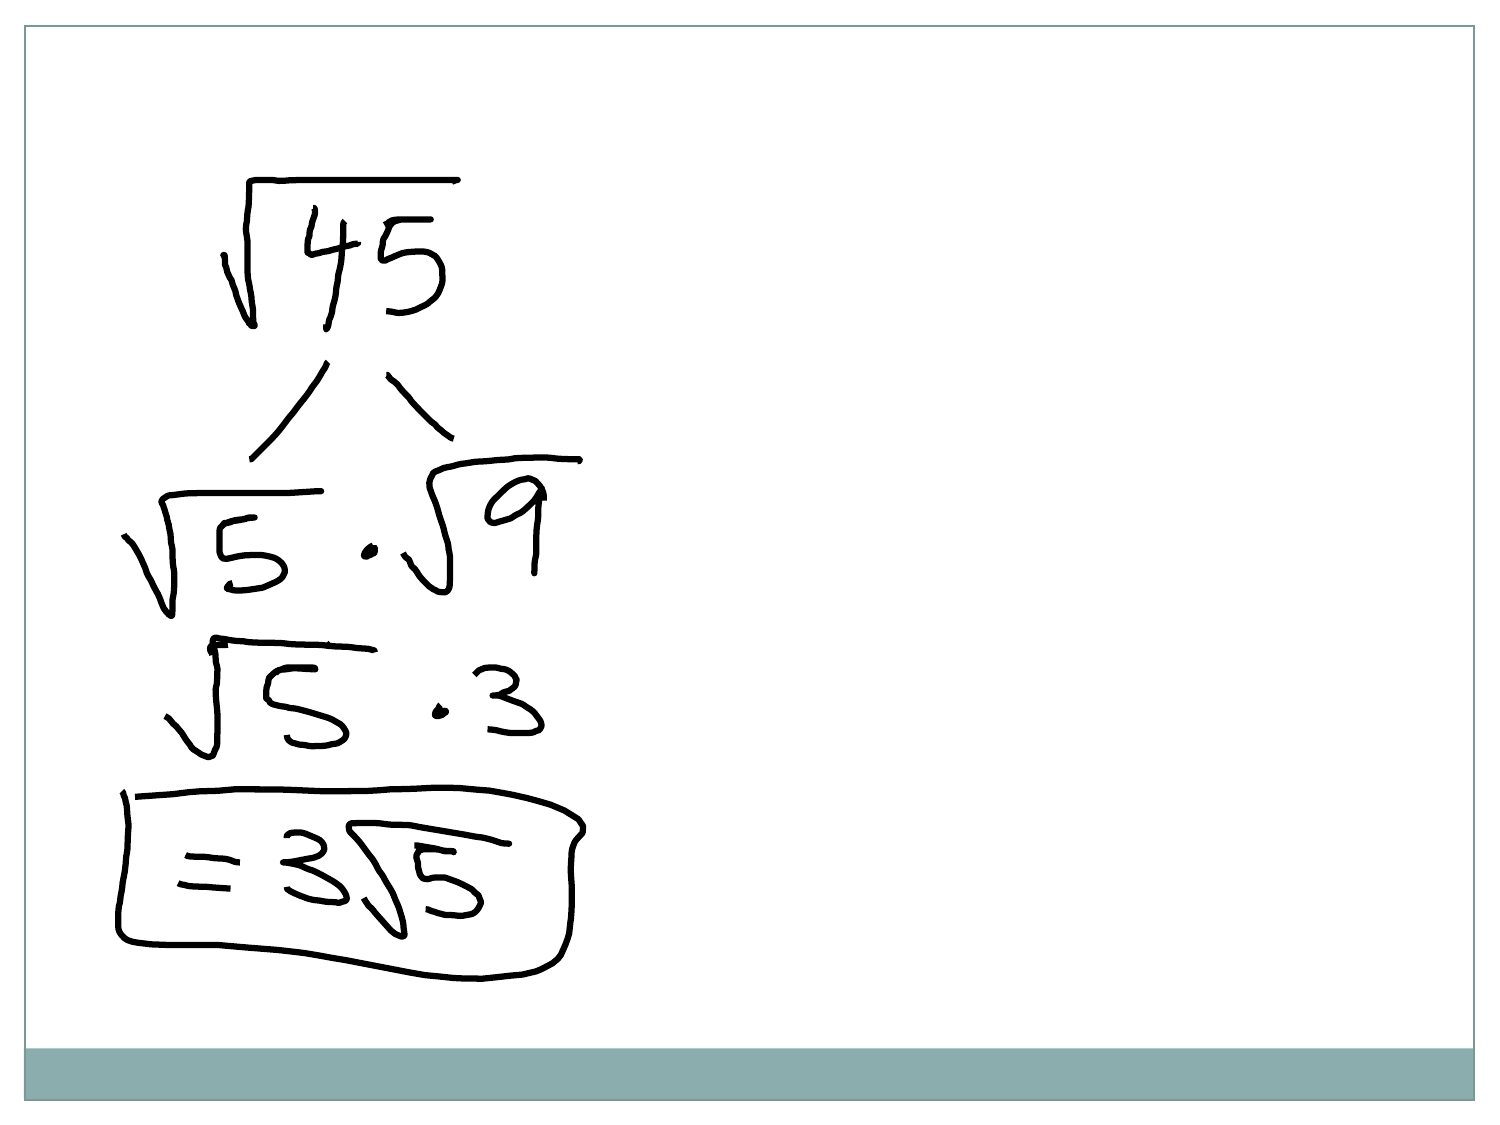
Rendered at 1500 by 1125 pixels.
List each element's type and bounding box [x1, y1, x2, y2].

text_box [386, 374, 454, 440]
text_box [123, 490, 322, 617]
text_box [344, 231, 359, 248]
text_box [402, 456, 581, 594]
text_box [473, 666, 543, 734]
text_box [434, 704, 447, 717]
text_box [265, 666, 348, 747]
text_box [325, 220, 346, 331]
text_box [363, 544, 376, 558]
text_box [379, 218, 444, 314]
text_box [117, 786, 584, 980]
text_box [486, 477, 545, 575]
text_box [222, 179, 459, 327]
text_box [164, 636, 376, 758]
text_box [249, 361, 329, 461]
text_box [218, 516, 286, 592]
text_box [209, 644, 214, 656]
text_box [306, 207, 342, 256]
